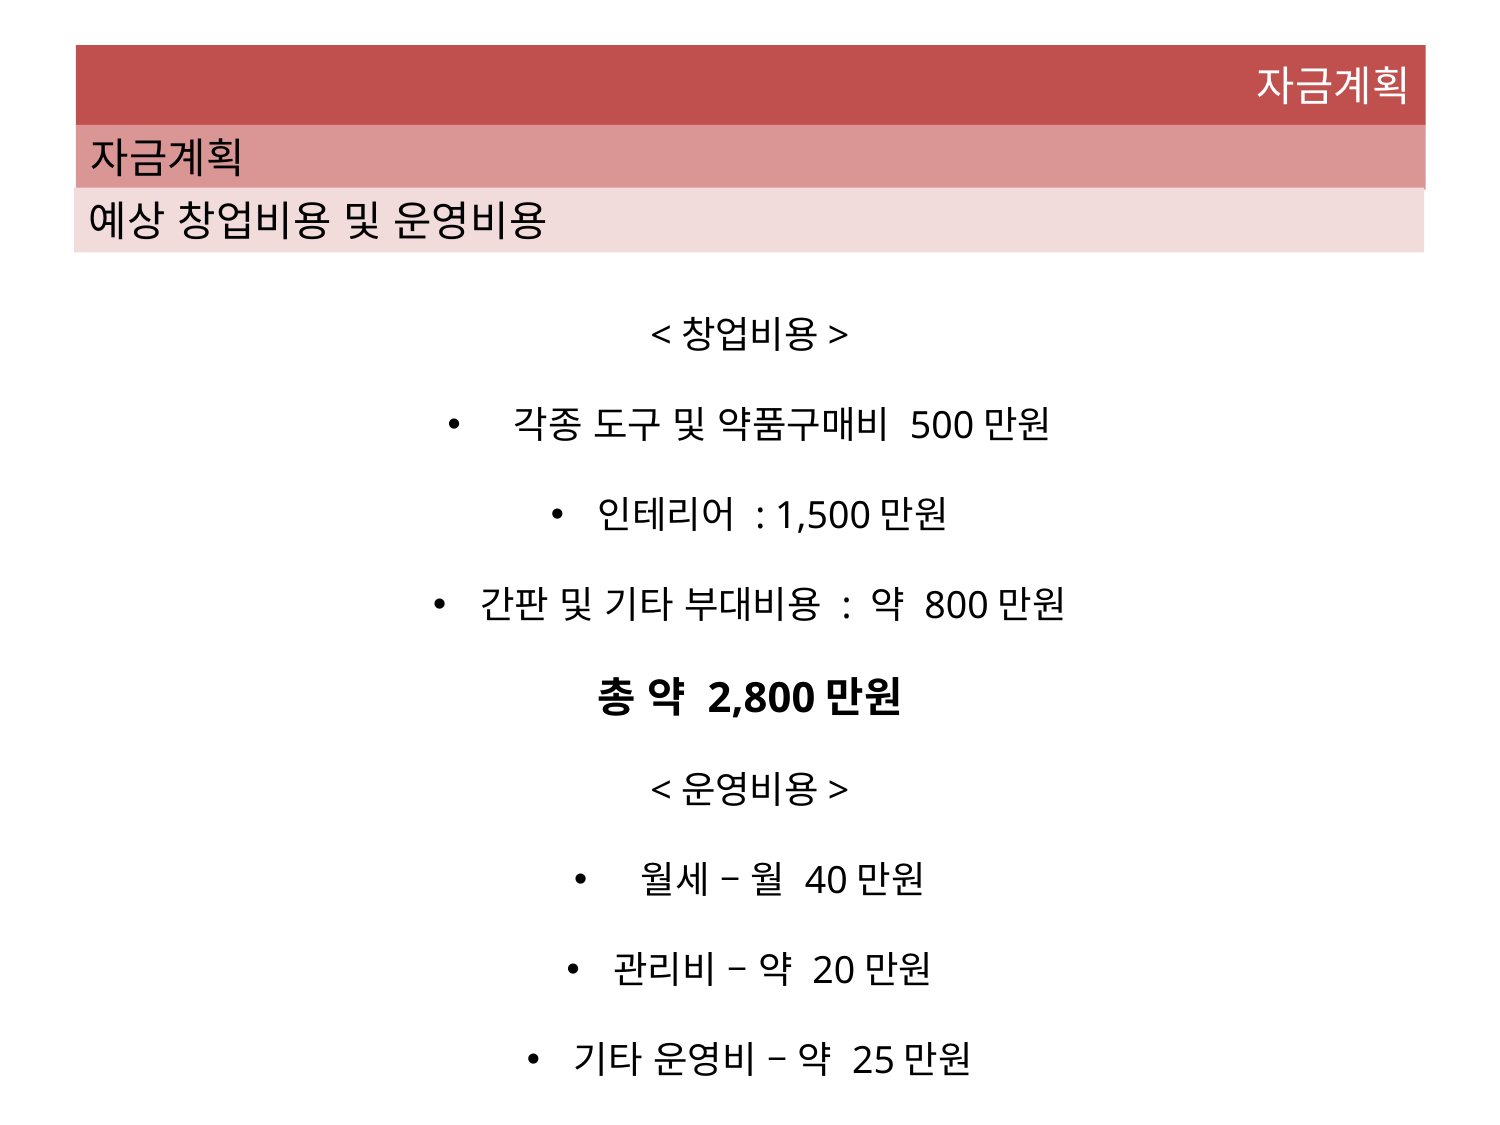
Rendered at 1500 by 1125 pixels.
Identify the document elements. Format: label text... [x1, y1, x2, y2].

text_box <창업비용> 각종 도구 및 약품구매비 500만원 인테리어 : 1,500만원 간판 및 기타 부대비용 : 약 800만원 총 약 2,800만원 <운영비용> 월세 – 월 40만원 관리비 – 약 20만원 기타 운영비 – 약 25만원 [75, 303, 1425, 1125]
text_box 자금계획 [75, 124, 1426, 190]
text_box 자금계획 [75, 45, 1426, 124]
text_box 예상 창업비용 및 운영비용 [74, 187, 1425, 253]
